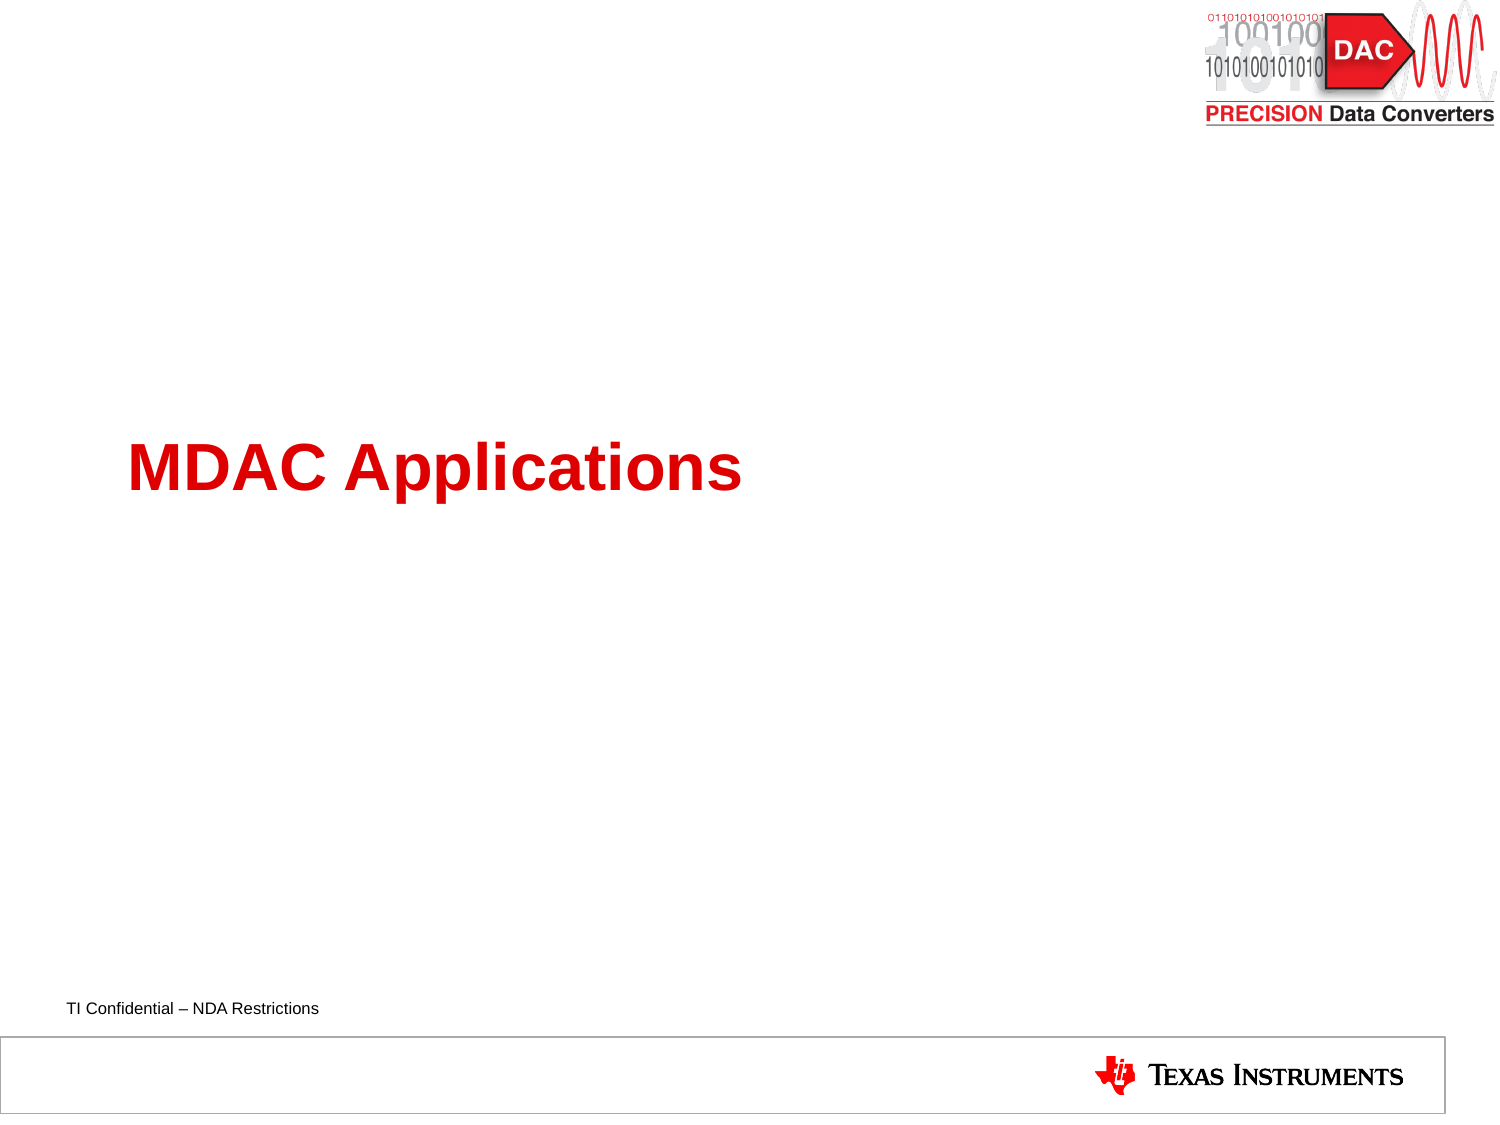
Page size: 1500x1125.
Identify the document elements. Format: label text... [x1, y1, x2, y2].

picture [1095, 1056, 1403, 1095]
picture [1202, 0, 1500, 127]
title MDAC Applications [112, 349, 1388, 591]
